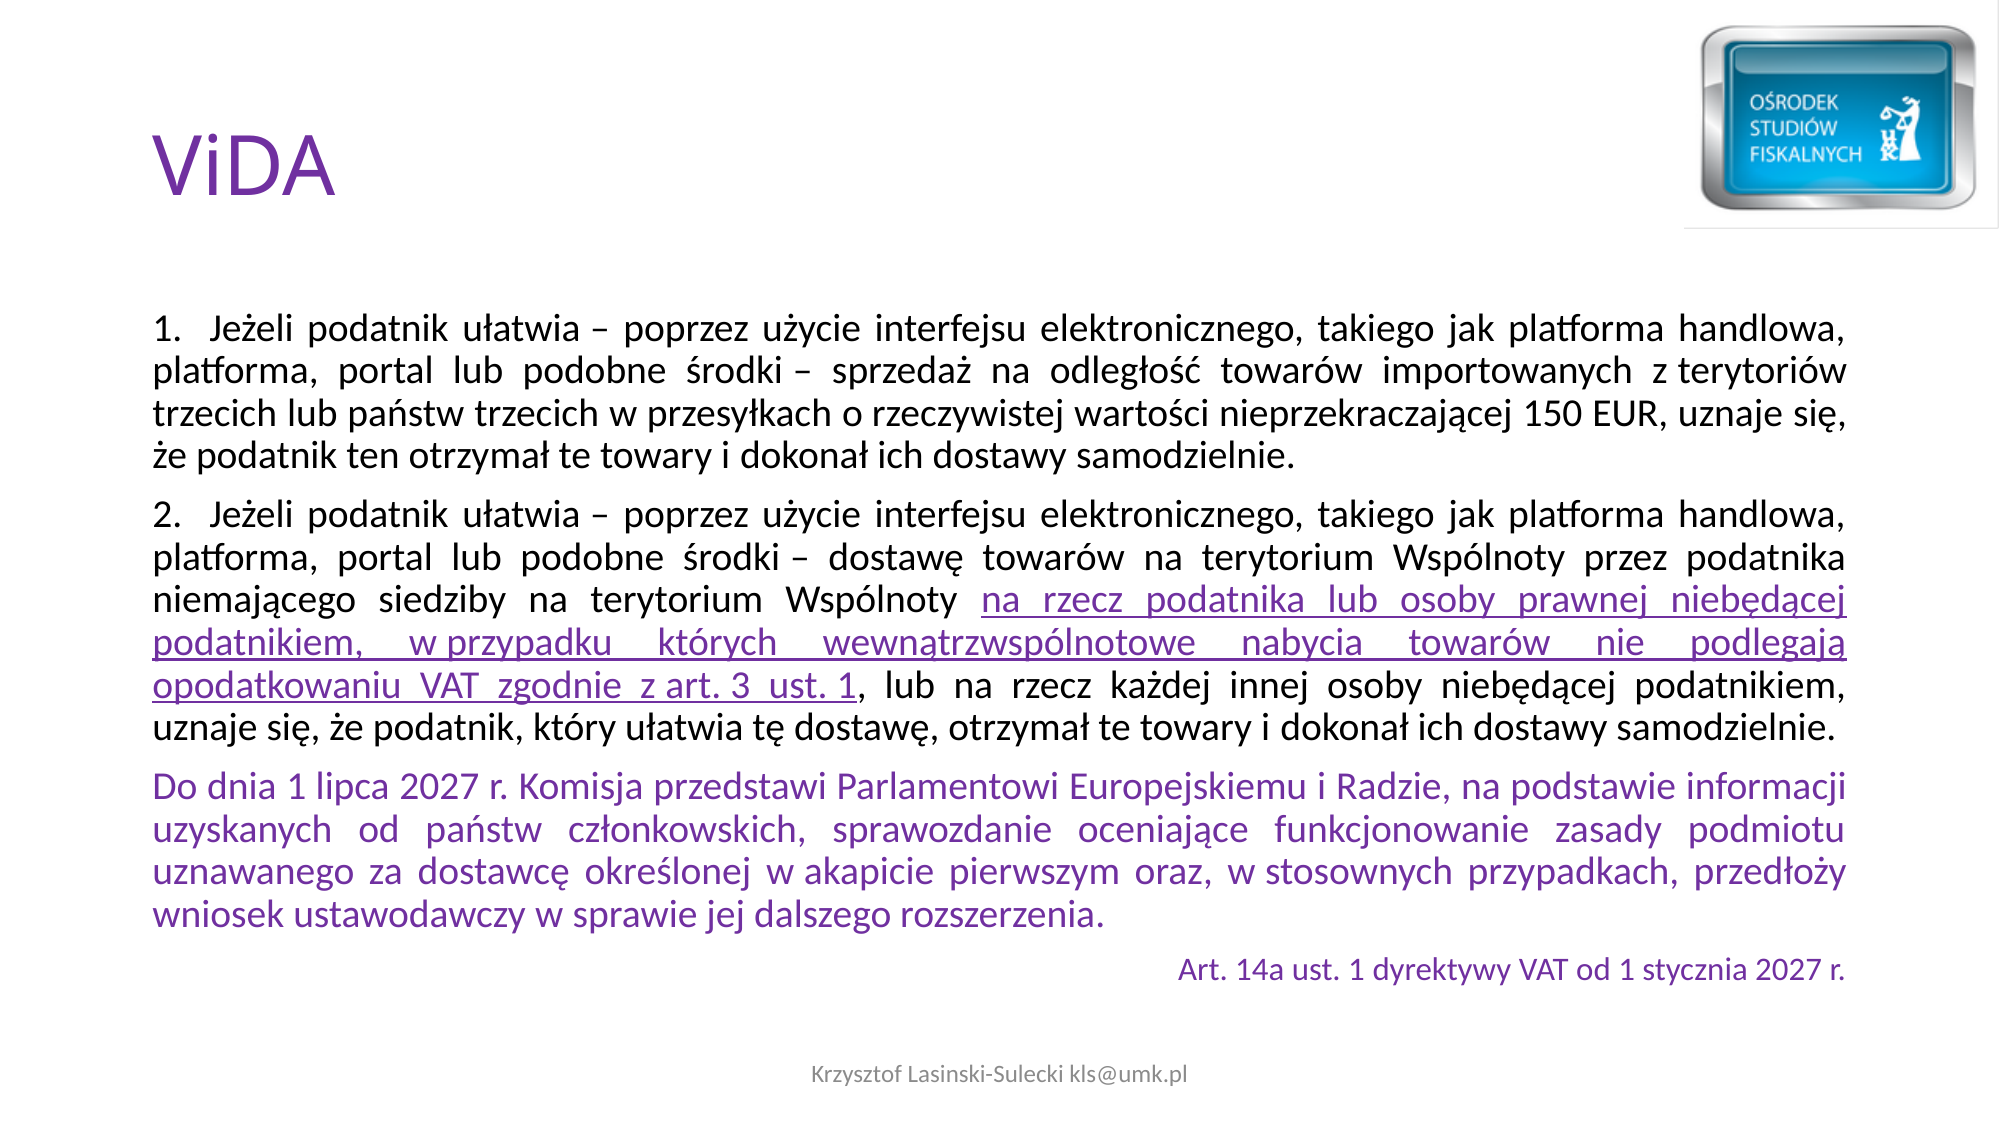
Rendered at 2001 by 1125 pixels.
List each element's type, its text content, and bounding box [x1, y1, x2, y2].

footer Krzysztof Lasinski-Sulecki kls@umk.pl [662, 1042, 1338, 1103]
title ViDA [137, 59, 1863, 278]
picture [1684, 0, 2000, 230]
list 1. Jeżeli podatnik ułatwia – poprzez użycie interfejsu elektronicznego, takiego jak platforma handlowa, platforma, portal lub podobne środki – sprzedaż na odległość towarów importowanych z terytoriów trzecich lub państw trzecich w przesyłkach o rzeczywistej wartości nieprzekraczającej 150 EUR, uznaje się, że podatnik ten otrzymał te towary i dokonał ich dostawy samodzielnie. 2. Jeżeli podatnik ułatwia – poprzez użycie interfejsu elektronicznego, takiego jak platforma handlowa, platforma, portal lub podobne środki – dostawę towarów na terytorium Wspólnoty przez podatnika niemającego siedziby na terytorium Wspólnoty na rzecz podatnika lub osoby prawnej niebędącej podatnikiem, w przypadku których wewnątrzwspólnotowe nabycia towarów nie podlegają opodatkowaniu VAT zgodnie z art. 3 ust. 1, lub na rzecz każdej innej osoby niebędącej podatnikiem, uznaje się, że podatnik, który ułatwia tę dostawę, otrzymał te towary i dokonał ich dostawy samodzielnie. Do dnia 1 lipca 2027 r. Komisja przedstawi Parlamentowi Europejskiemu i Radzie, na podstawie informacji uzyskanych od państw członkowskich, sprawozdanie oceniające funkcjonowanie zasady podmiotu uznawanego za dostawcę określonej w akapicie pierwszym oraz, w stosownych przypadkach, przedłoży wniosek ustawodawczy w sprawie jej dalszego rozszerzenia. Art. 14a ust. 1 dyrektywy VAT od 1 stycznia 2027 r. [137, 299, 1863, 1014]
